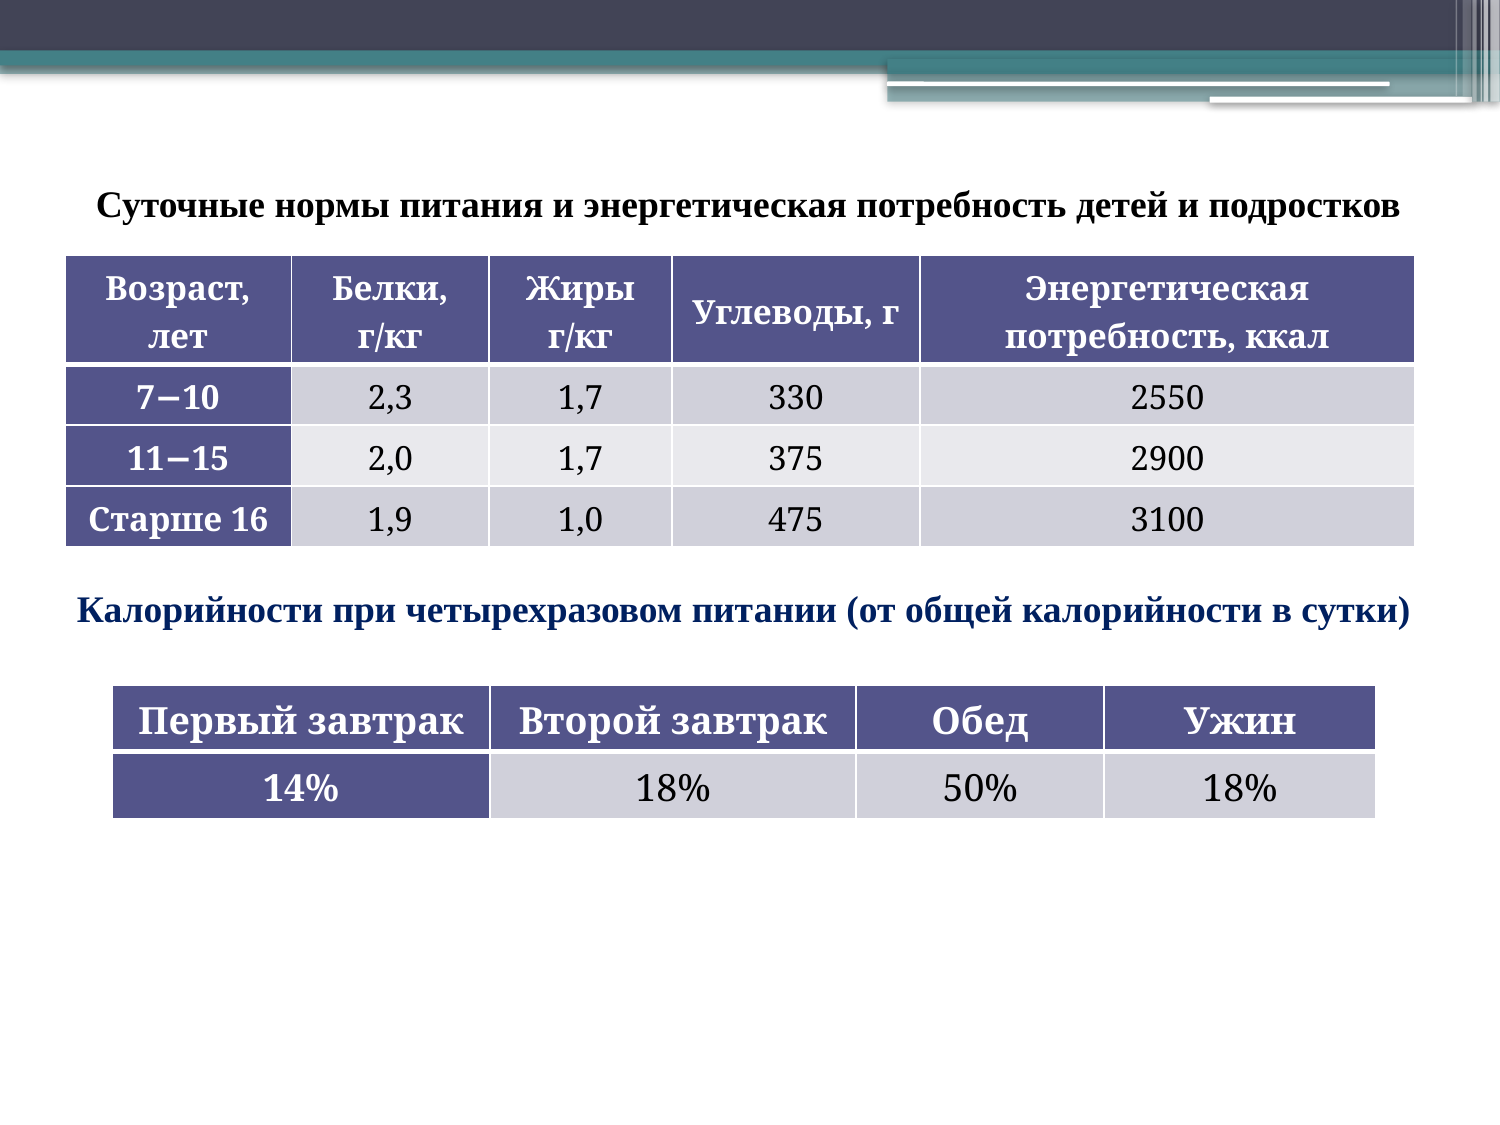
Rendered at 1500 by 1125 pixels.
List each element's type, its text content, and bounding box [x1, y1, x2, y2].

table_header Ужин [1105, 686, 1375, 749]
table_header Обед [857, 686, 1103, 749]
table_header Первый завтрак [113, 686, 489, 749]
table_cell 18% [491, 754, 855, 818]
text_box Суточные нормы питания и энергетическая потребность детей и подростков Калорийности при четырехразовом питании (от общей калорийности в сутки) [17, 172, 1471, 682]
table_cell 50% [857, 754, 1103, 818]
title [76, 90, 1427, 172]
table_cell 14% [113, 754, 489, 818]
table_header Второй завтрак [491, 686, 855, 749]
table_cell 18% [1105, 754, 1375, 818]
